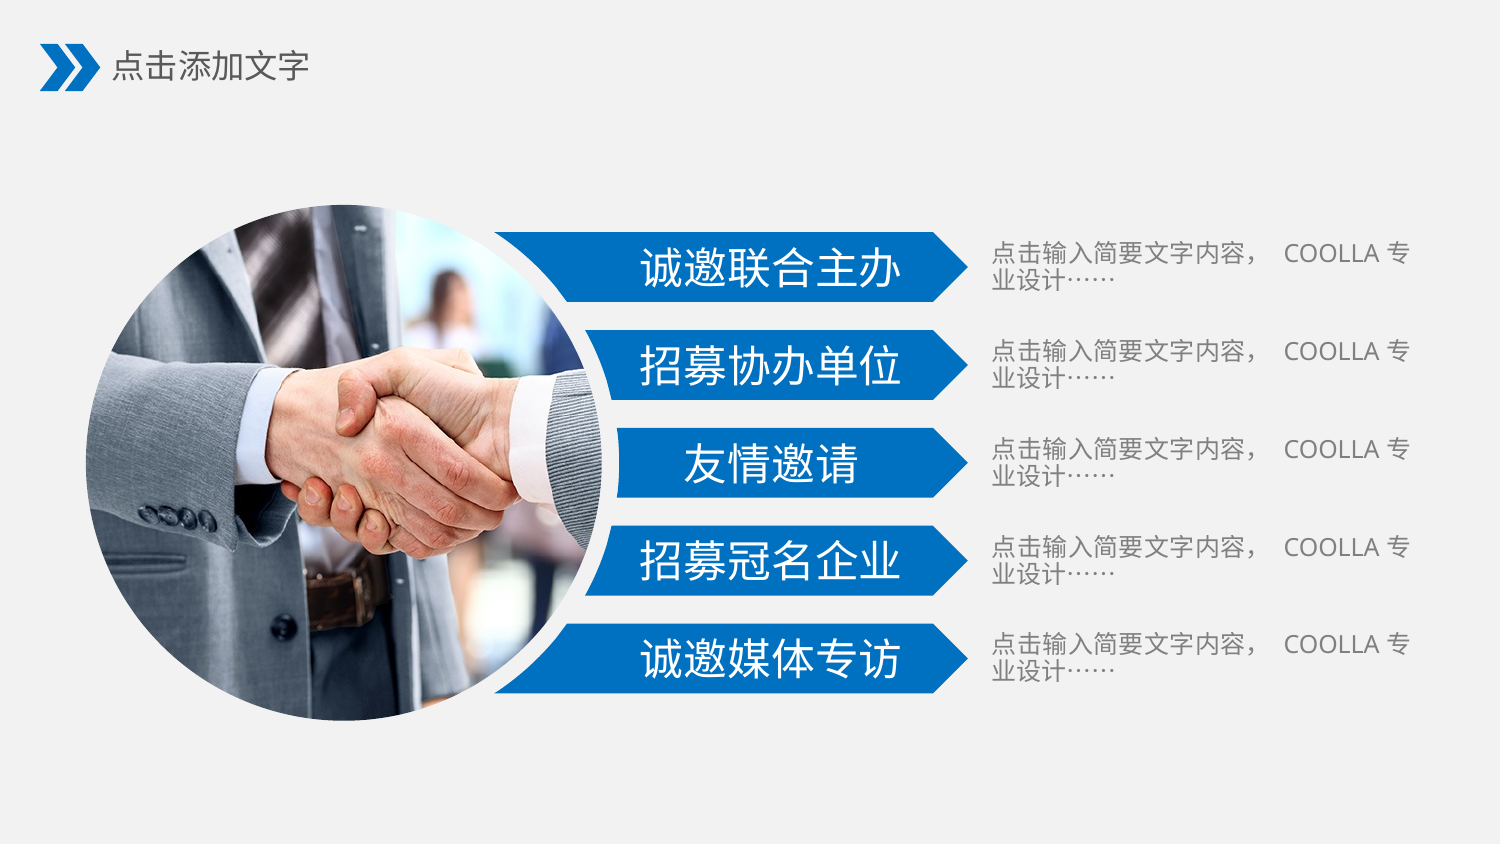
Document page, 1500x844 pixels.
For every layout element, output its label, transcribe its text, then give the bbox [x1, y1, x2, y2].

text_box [616, 427, 969, 498]
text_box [584, 525, 969, 596]
text_box 点击输入简要文字内容， COOLLA专业设计…… [991, 533, 1412, 589]
text_box 点击输入简要文字内容， COOLLA专业设计…… [991, 338, 1412, 393]
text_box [493, 623, 969, 694]
text_box 点击输入简要文字内容， COOLLA专业设计…… [991, 631, 1412, 686]
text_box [584, 329, 969, 401]
text_box 点击输入简要文字内容， COOLLA专业设计…… [991, 240, 1412, 295]
text_box 点击输入简要文字内容， COOLLA专业设计…… [991, 435, 1412, 491]
text_box [83, 202, 604, 723]
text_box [493, 231, 969, 303]
